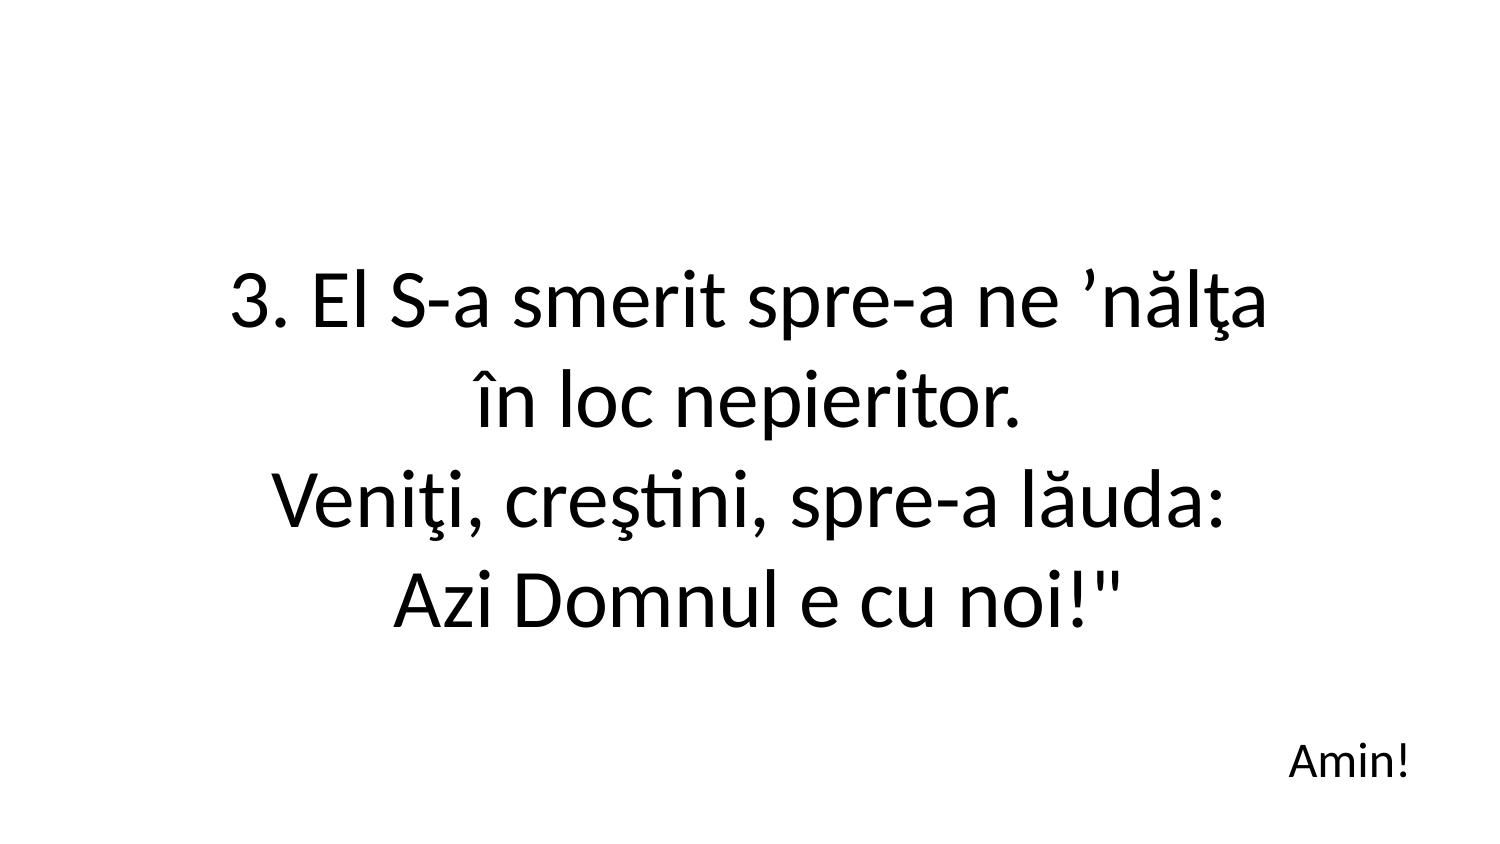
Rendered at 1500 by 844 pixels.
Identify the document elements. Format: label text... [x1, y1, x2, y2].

text_box Amin! [1273, 674, 1427, 795]
text_box 3. El S-a smerit spre-a ne ʼnălţa în loc nepieritor. Veniţi, creştini, spre-a lăuda: Azi Domnul e cu noi!" [213, 192, 1286, 652]
